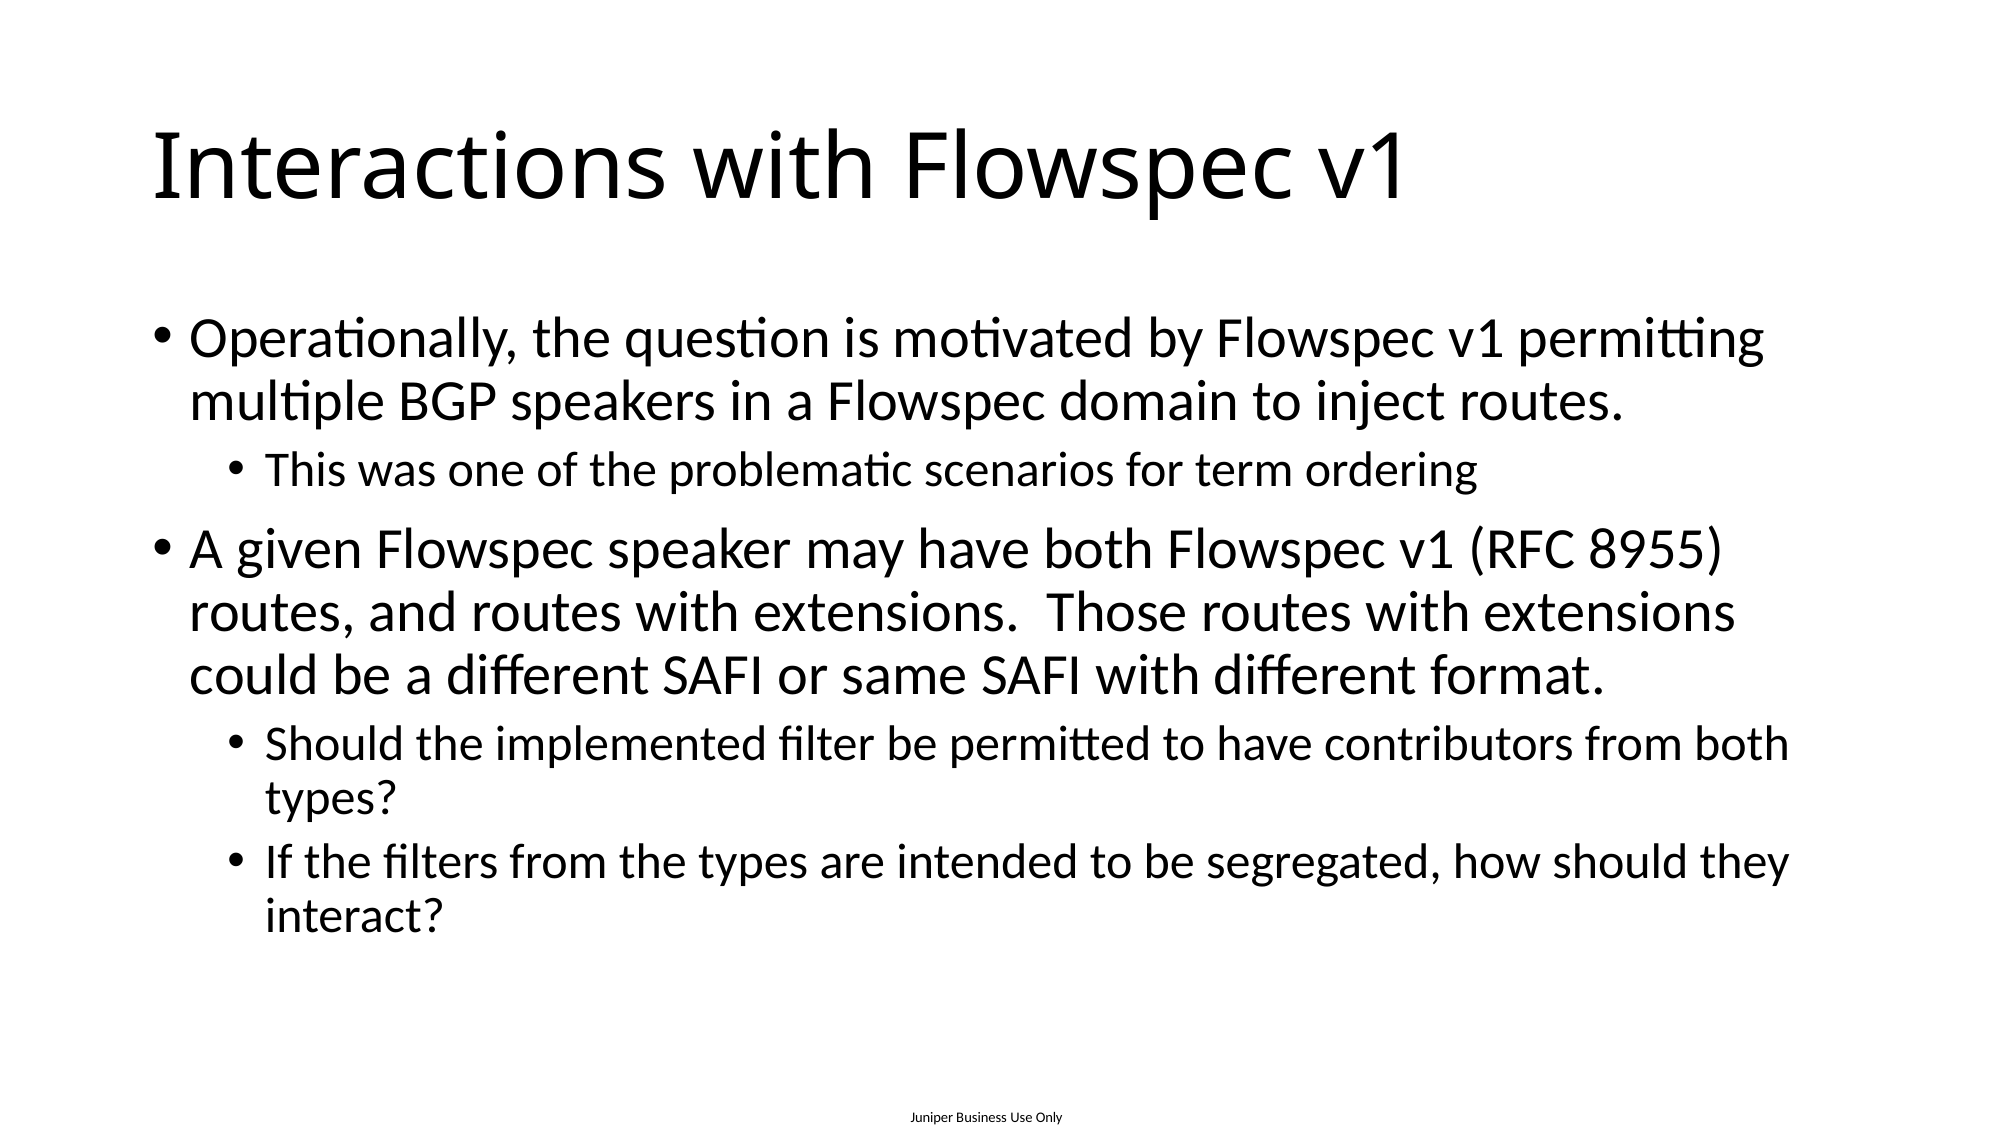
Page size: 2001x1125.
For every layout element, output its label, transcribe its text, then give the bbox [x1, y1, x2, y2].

title Interactions with Flowspec v1 [137, 59, 1863, 278]
list Operationally, the question is motivated by Flowspec v1 permitting multiple BGP speakers in a Flowspec domain to inject routes. This was one of the problematic scenarios for term ordering A given Flowspec speaker may have both Flowspec v1 (RFC 8955) routes, and routes with extensions. Those routes with extensions could be a different SAFI or same SAFI with different format. Should the implemented filter be permitted to have contributors from both types? If the filters from the types are intended to be segregated, how should they interact? [137, 299, 1863, 1014]
